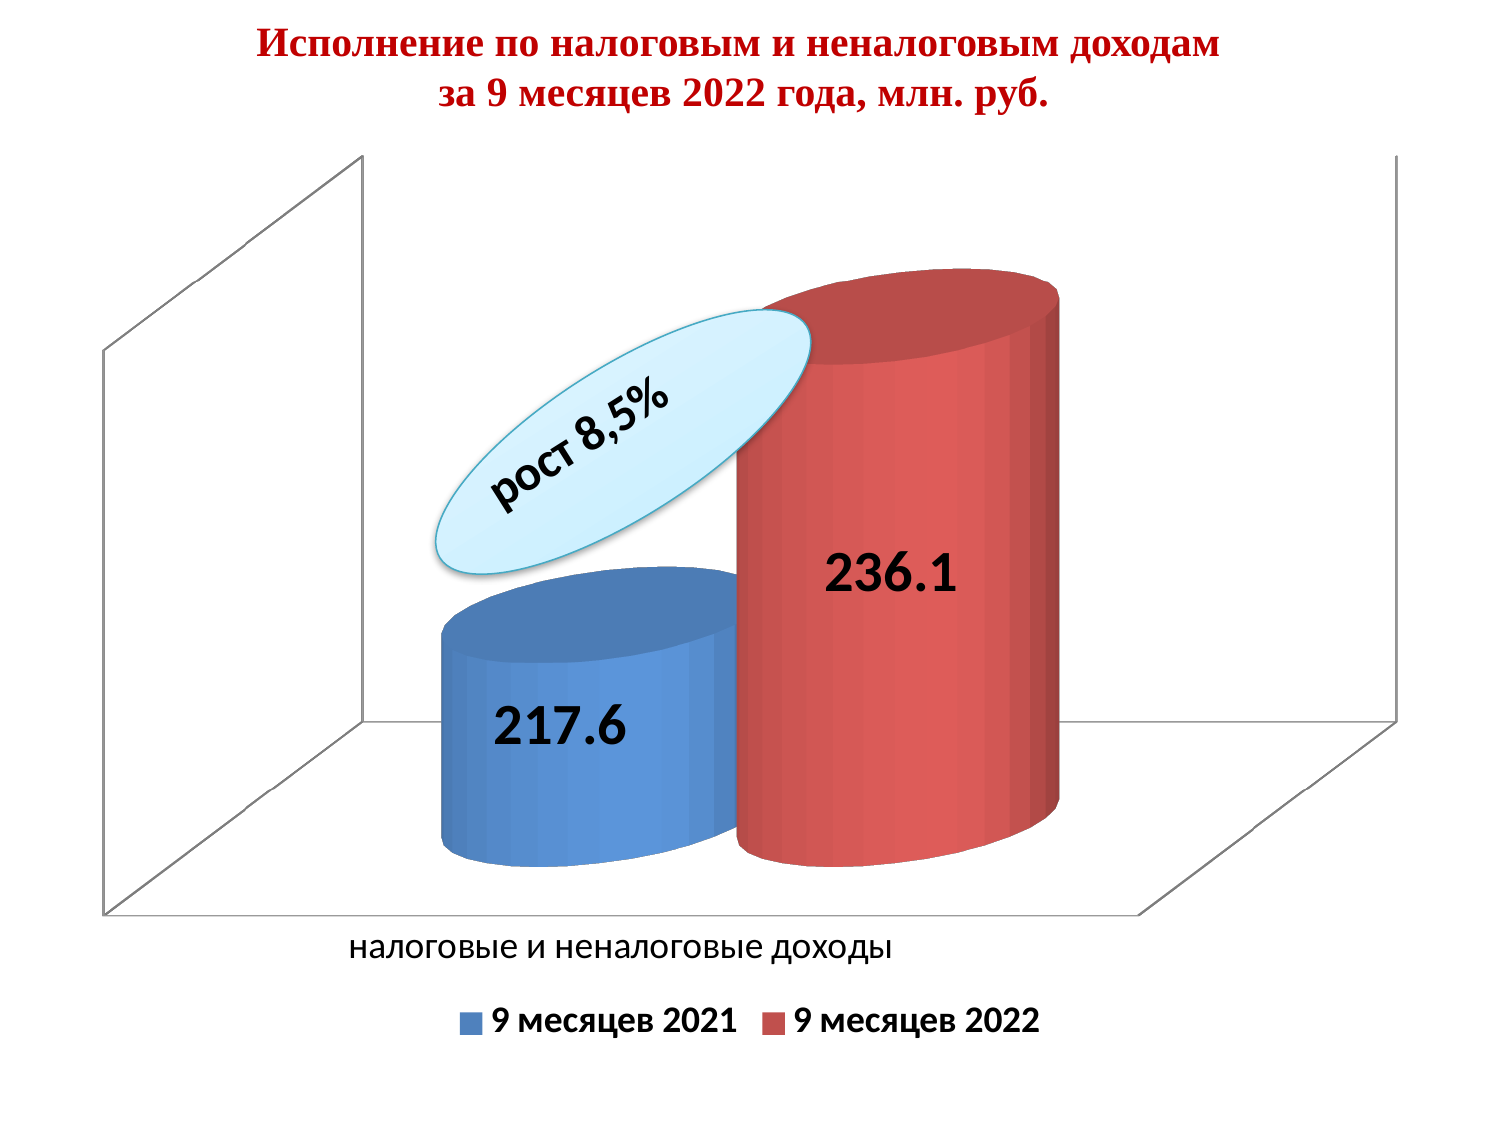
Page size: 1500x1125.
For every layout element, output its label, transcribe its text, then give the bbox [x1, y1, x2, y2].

chart [74, 137, 1426, 1051]
title Исполнение по налоговым и неналоговым доходам за 9 месяцев 2022 года, млн. руб. [37, 24, 1450, 105]
